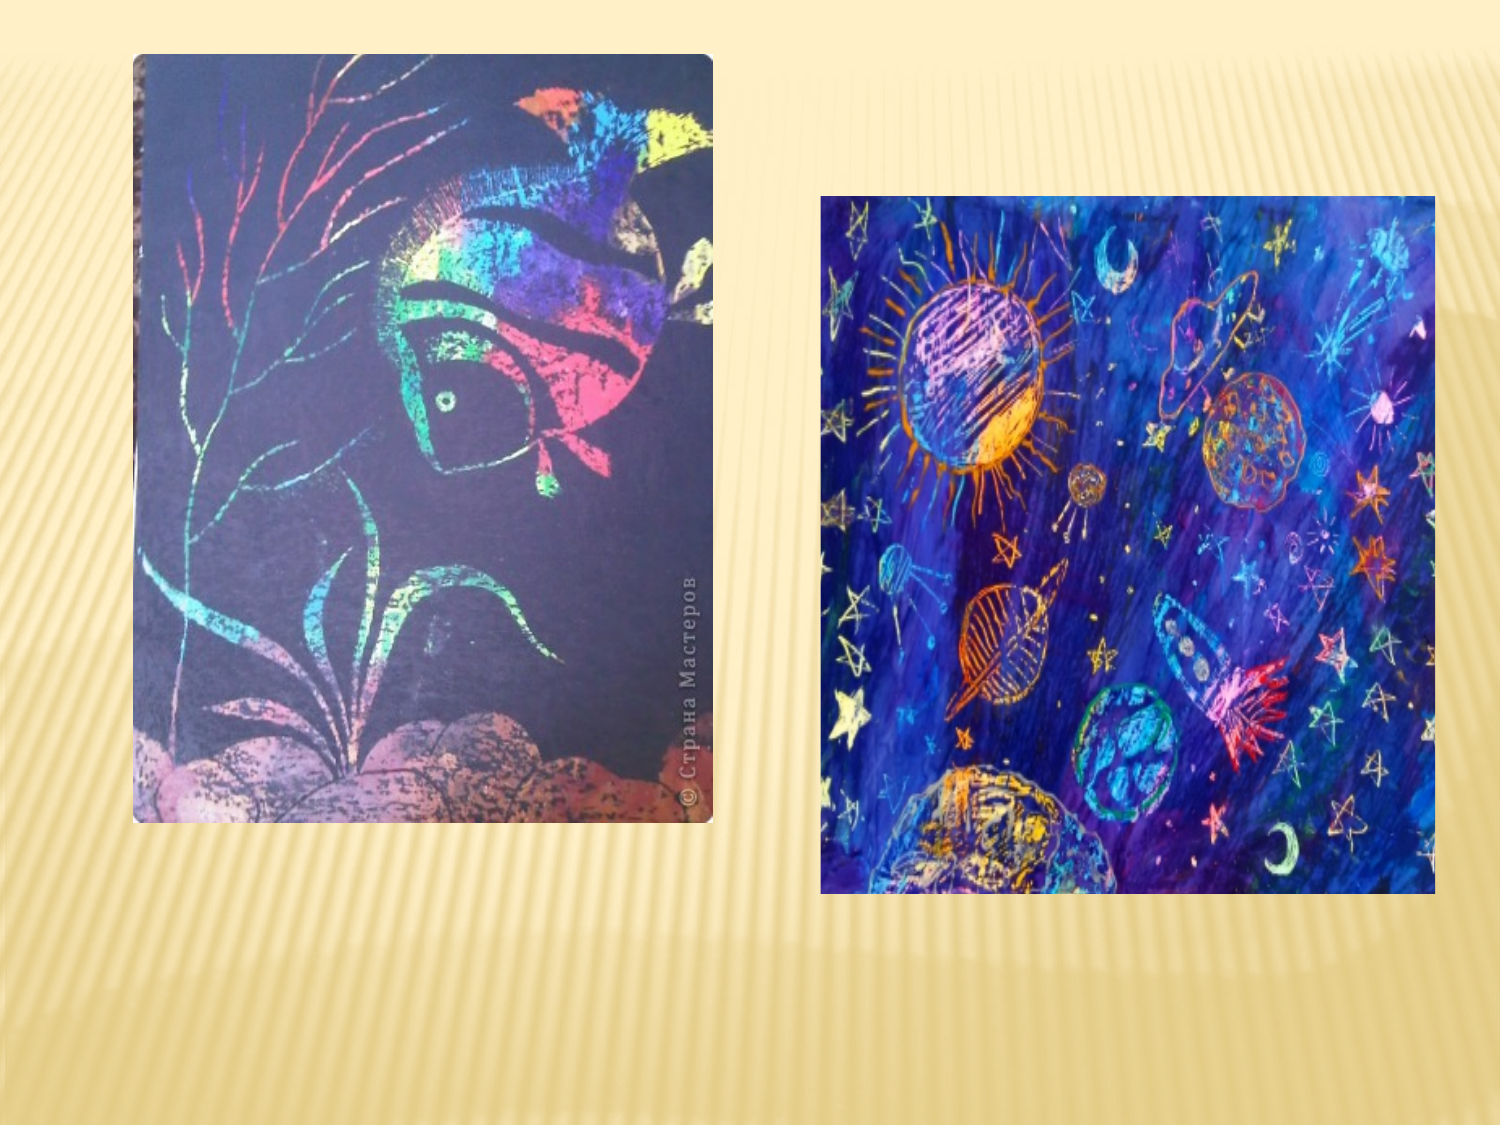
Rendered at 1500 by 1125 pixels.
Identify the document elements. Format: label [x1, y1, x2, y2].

picture [133, 54, 713, 823]
picture [820, 195, 1436, 894]
